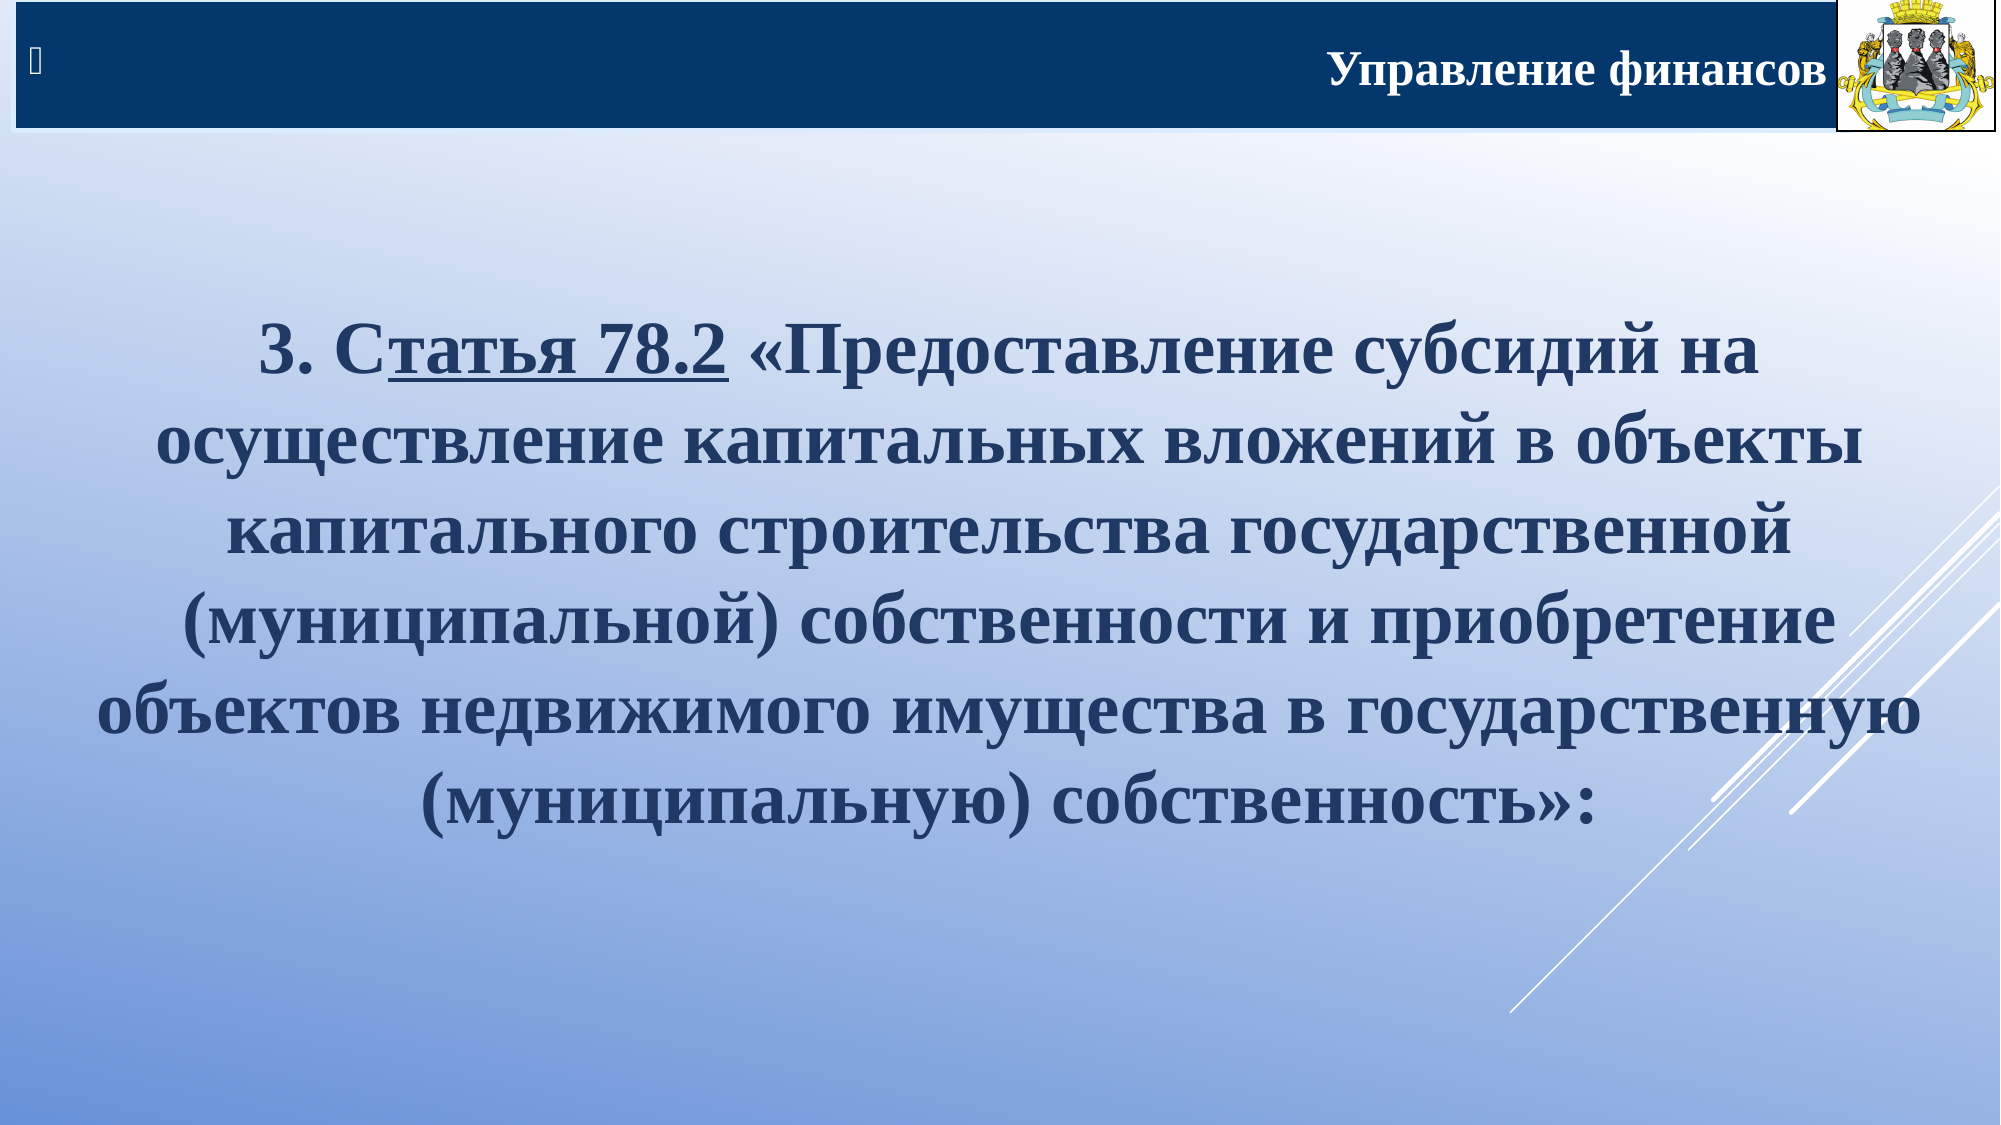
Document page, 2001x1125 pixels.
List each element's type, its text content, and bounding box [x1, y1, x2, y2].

title 3. Статья 78.2 «Предоставление субсидий на осуществление капитальных вложений в объекты капитального строительства государственной (муниципальной) собственности и приобретение объектов недвижимого имущества в государственную (муниципальную) собственность»: [25, 132, 1995, 1098]
picture [1837, 0, 1995, 131]
list Управление финансов [13, 0, 1836, 132]
